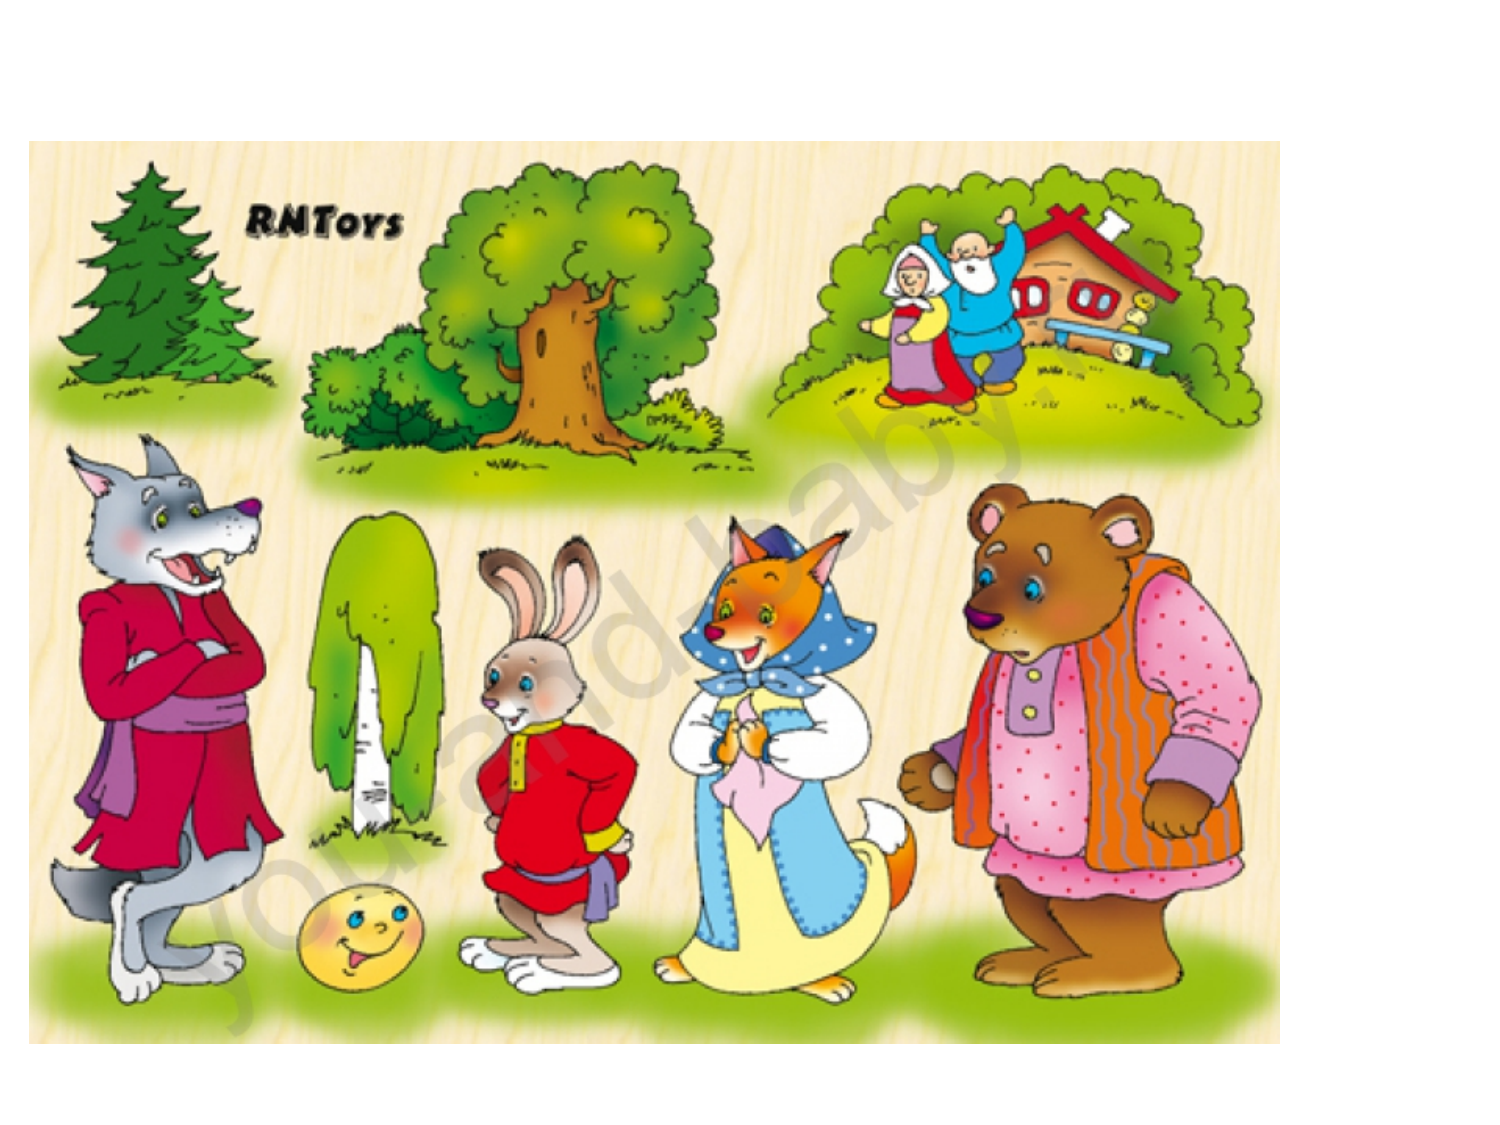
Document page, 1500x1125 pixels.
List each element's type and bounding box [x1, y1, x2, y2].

picture [29, 141, 1280, 1044]
